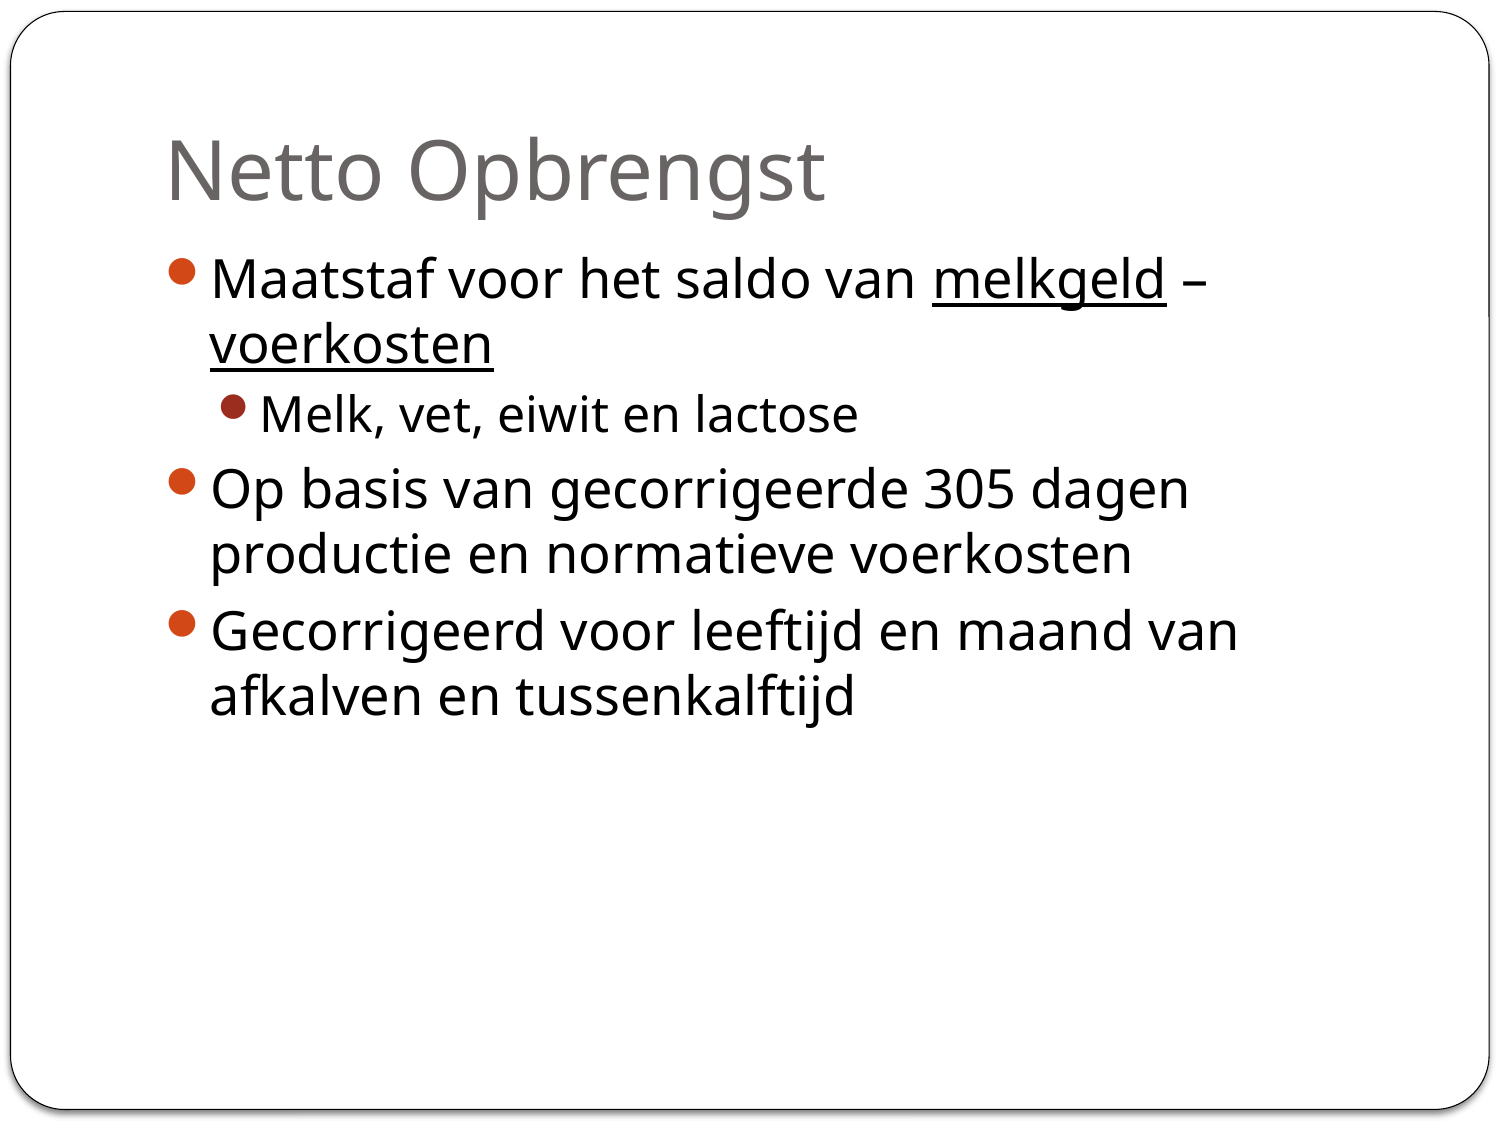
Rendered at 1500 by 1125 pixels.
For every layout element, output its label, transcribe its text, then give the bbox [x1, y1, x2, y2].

list Maatstaf voor het saldo van melkgeld – voerkosten Melk, vet, eiwit en lactose Op basis van gecorrigeerde 305 dagen productie en normatieve voerkosten Gecorrigeerd voor leeftijd en maand van afkalven en tussenkalftijd [150, 237, 1425, 988]
title Netto Opbrengst [150, 45, 1425, 233]
